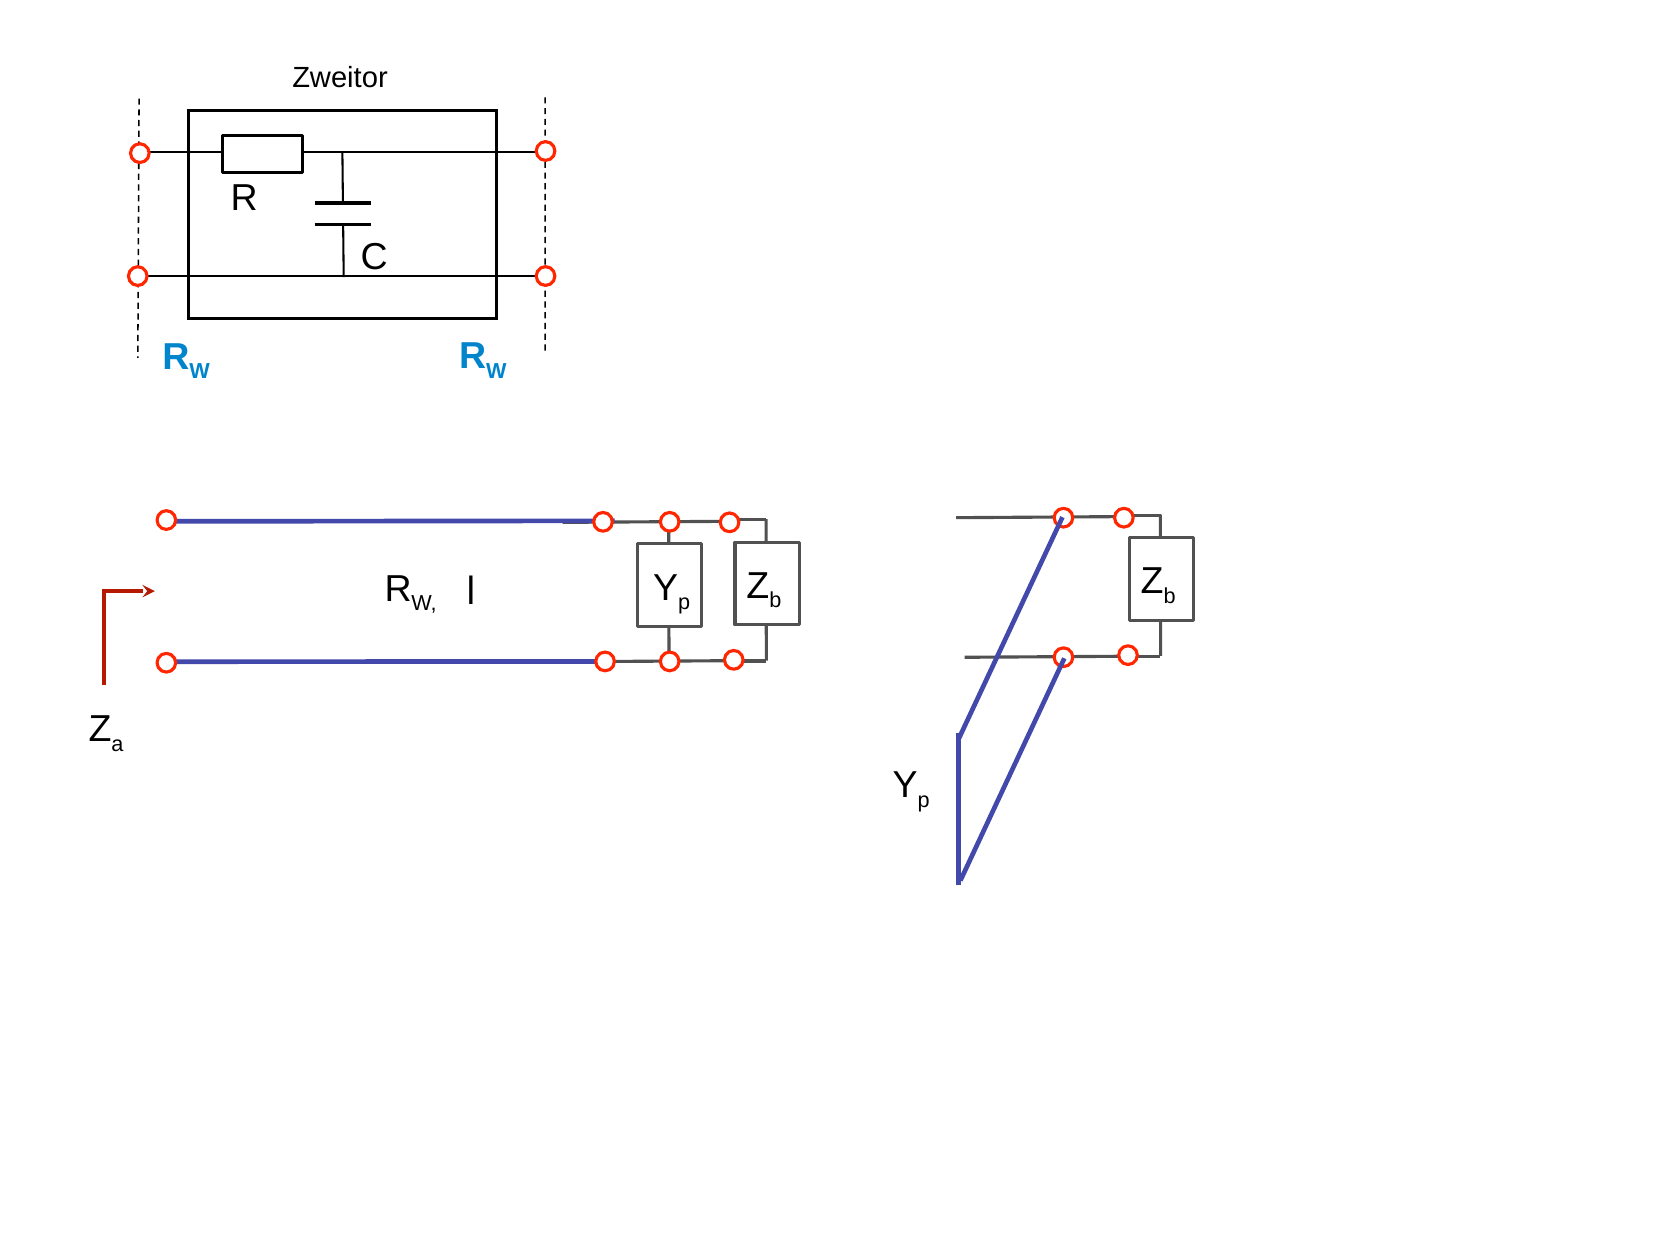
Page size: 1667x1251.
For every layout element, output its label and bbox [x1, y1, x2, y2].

text_box [128, 51, 556, 391]
text_box [74, 508, 1194, 886]
